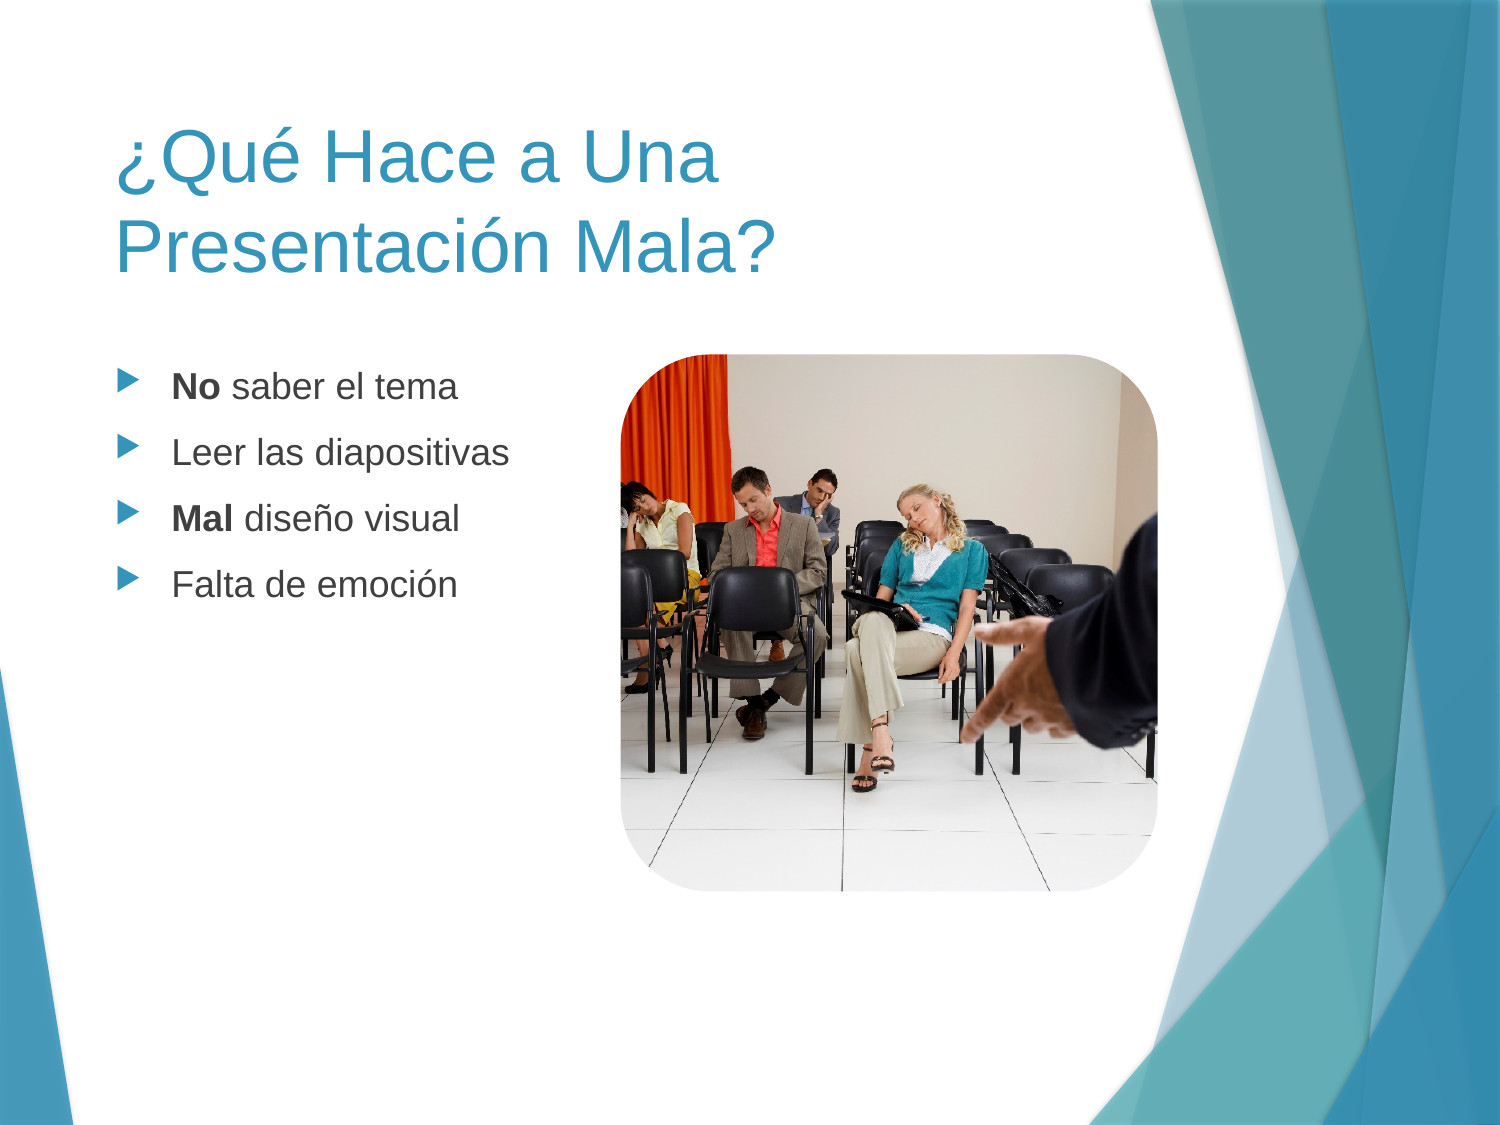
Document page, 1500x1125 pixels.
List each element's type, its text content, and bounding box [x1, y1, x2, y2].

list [620, 353, 1159, 892]
title ¿Qué Hace a Una Presentación Mala? [99, 99, 1142, 317]
list No saber el tema Leer las diapositivas Mal diseño visual Falta de emoción [99, 354, 607, 992]
